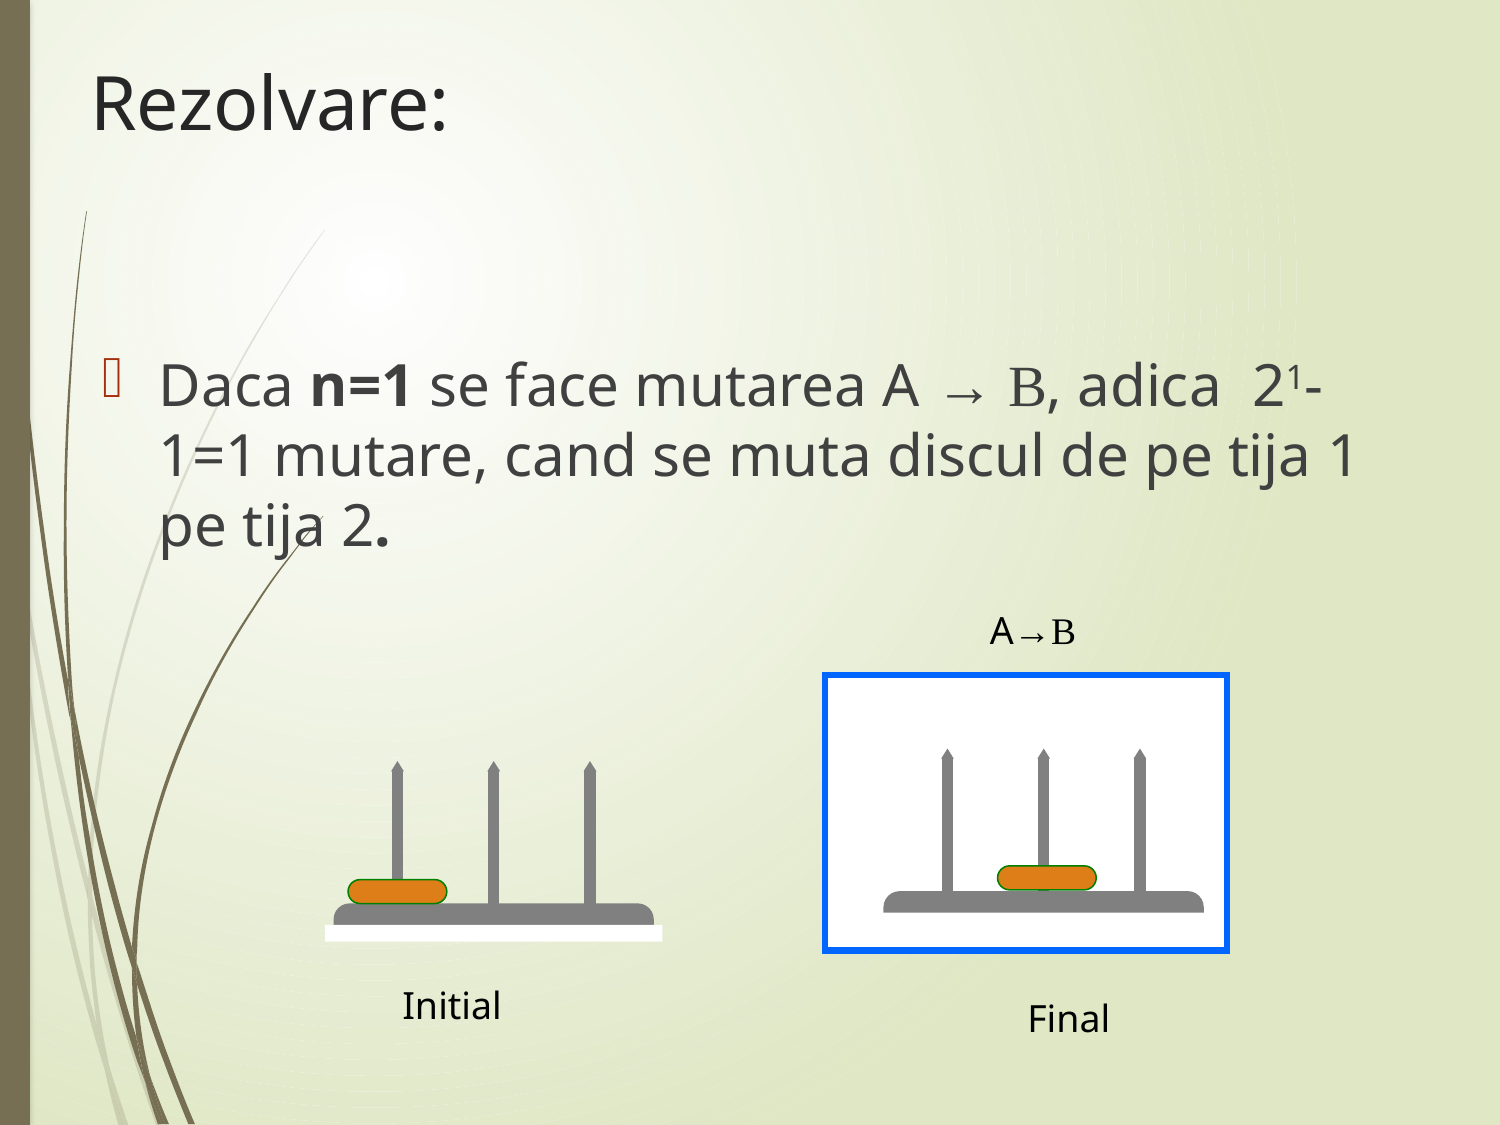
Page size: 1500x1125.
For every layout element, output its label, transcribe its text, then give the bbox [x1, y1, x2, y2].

text_box [824, 675, 1227, 951]
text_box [874, 749, 1213, 930]
text_box Final [1012, 987, 1238, 1048]
text_box Initial [387, 974, 563, 1035]
list Daca n=1 se face mutarea A → B, adica 21-1=1 mutare, cand se muta discul de pe tija 1 pe tija 2. [87, 249, 1400, 925]
title Rezolvare: [75, 47, 1425, 275]
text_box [324, 762, 663, 942]
text_box A→B [974, 599, 1113, 660]
